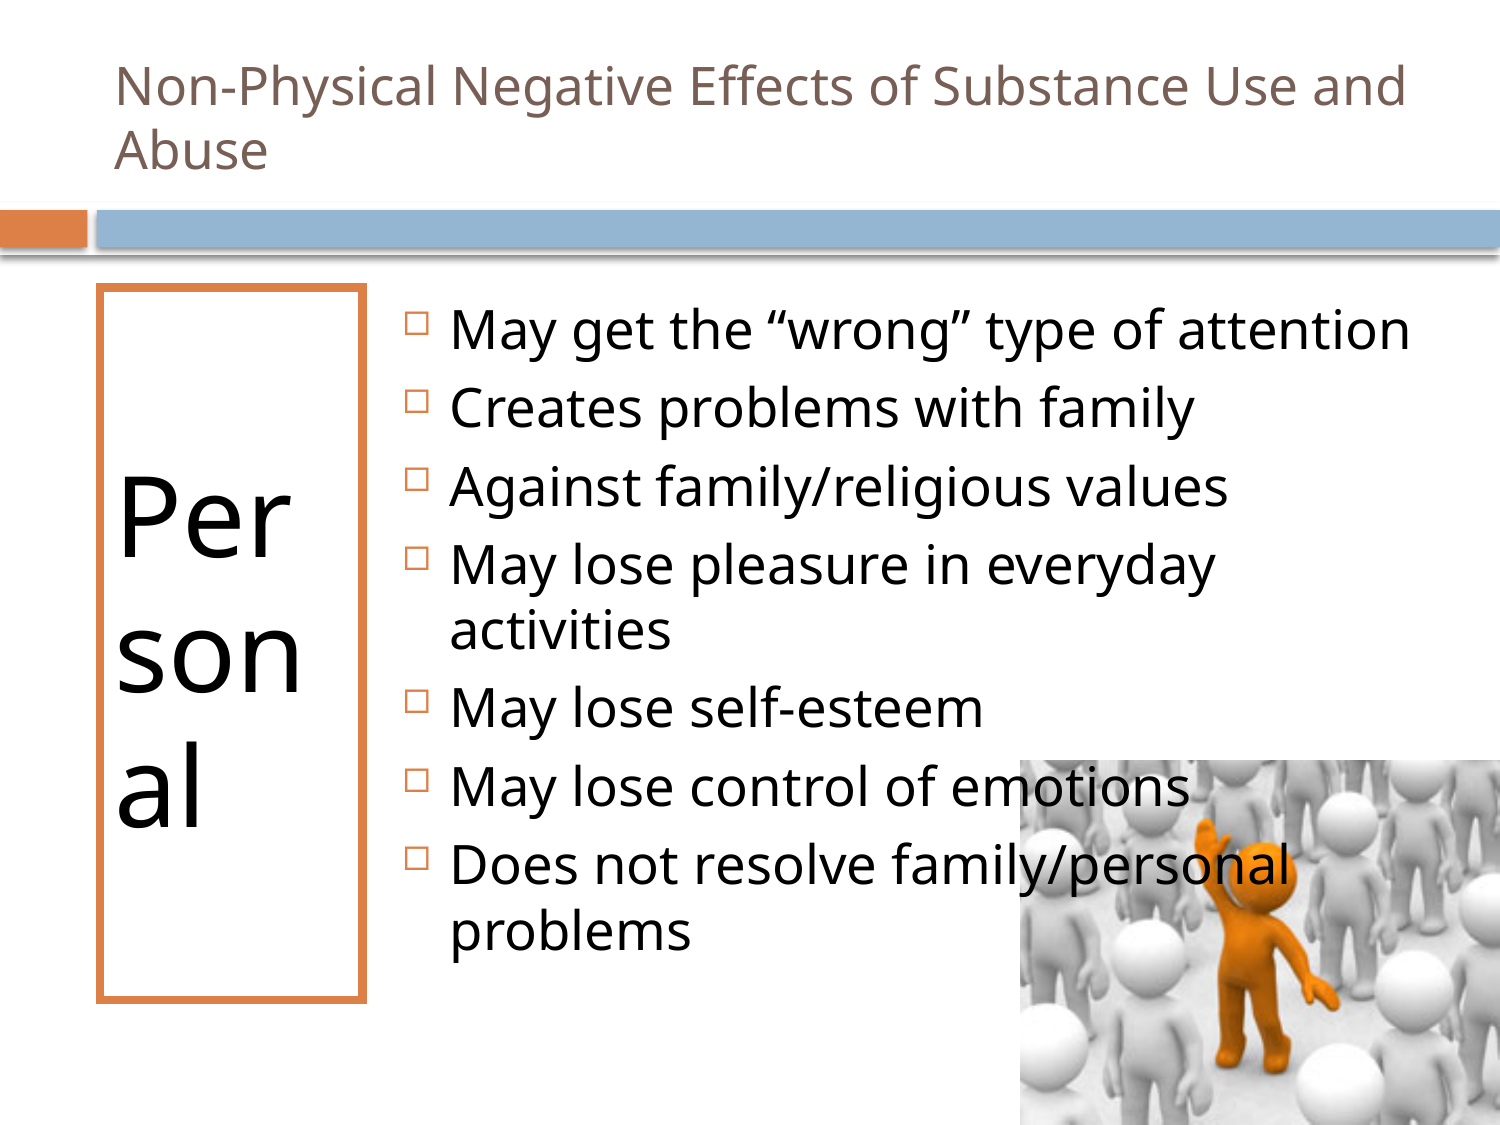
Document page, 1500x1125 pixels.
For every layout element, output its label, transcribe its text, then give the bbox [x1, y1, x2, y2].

title Non-Physical Negative Effects of Substance Use and Abuse [99, 44, 1425, 188]
text_box [99, 736, 738, 988]
picture [1020, 760, 1500, 1125]
list Personal [96, 283, 367, 1004]
list May get the “wrong” type of attention Creates problems with family Against family/religious values May lose pleasure in everyday activities May lose self-esteem May lose control of emotions Does not resolve family/personal problems [387, 287, 1438, 1013]
